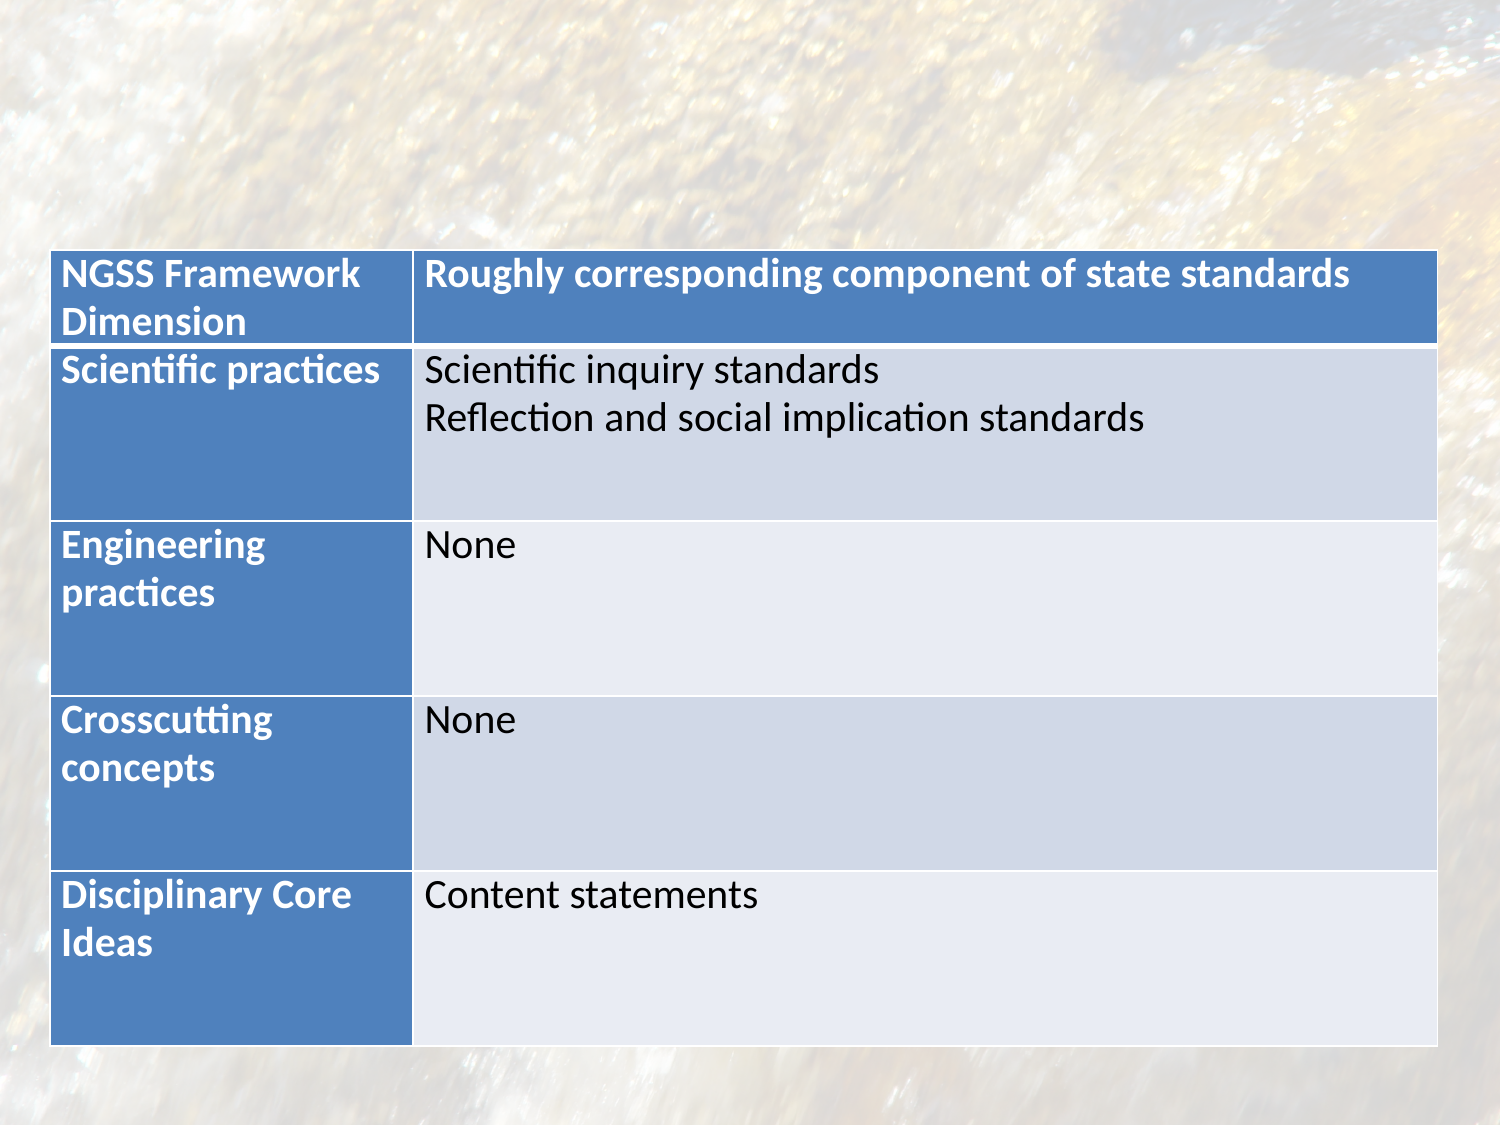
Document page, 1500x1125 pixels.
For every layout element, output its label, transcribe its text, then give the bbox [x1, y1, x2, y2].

table_header NGSS Framework Dimension [51, 251, 412, 343]
table_cell Disciplinary Core Ideas [51, 872, 412, 1045]
table_cell None [414, 697, 1437, 870]
table_cell Crosscutting concepts [51, 697, 412, 870]
table_cell None [414, 522, 1437, 695]
table_header Roughly corresponding component of state standards [414, 251, 1437, 343]
table_cell Scientific practices [51, 349, 412, 520]
table_cell Engineering practices [51, 522, 412, 695]
table_cell Content statements [414, 872, 1437, 1045]
table_cell Scientific inquiry standards Reflection and social implication standards [414, 349, 1437, 520]
